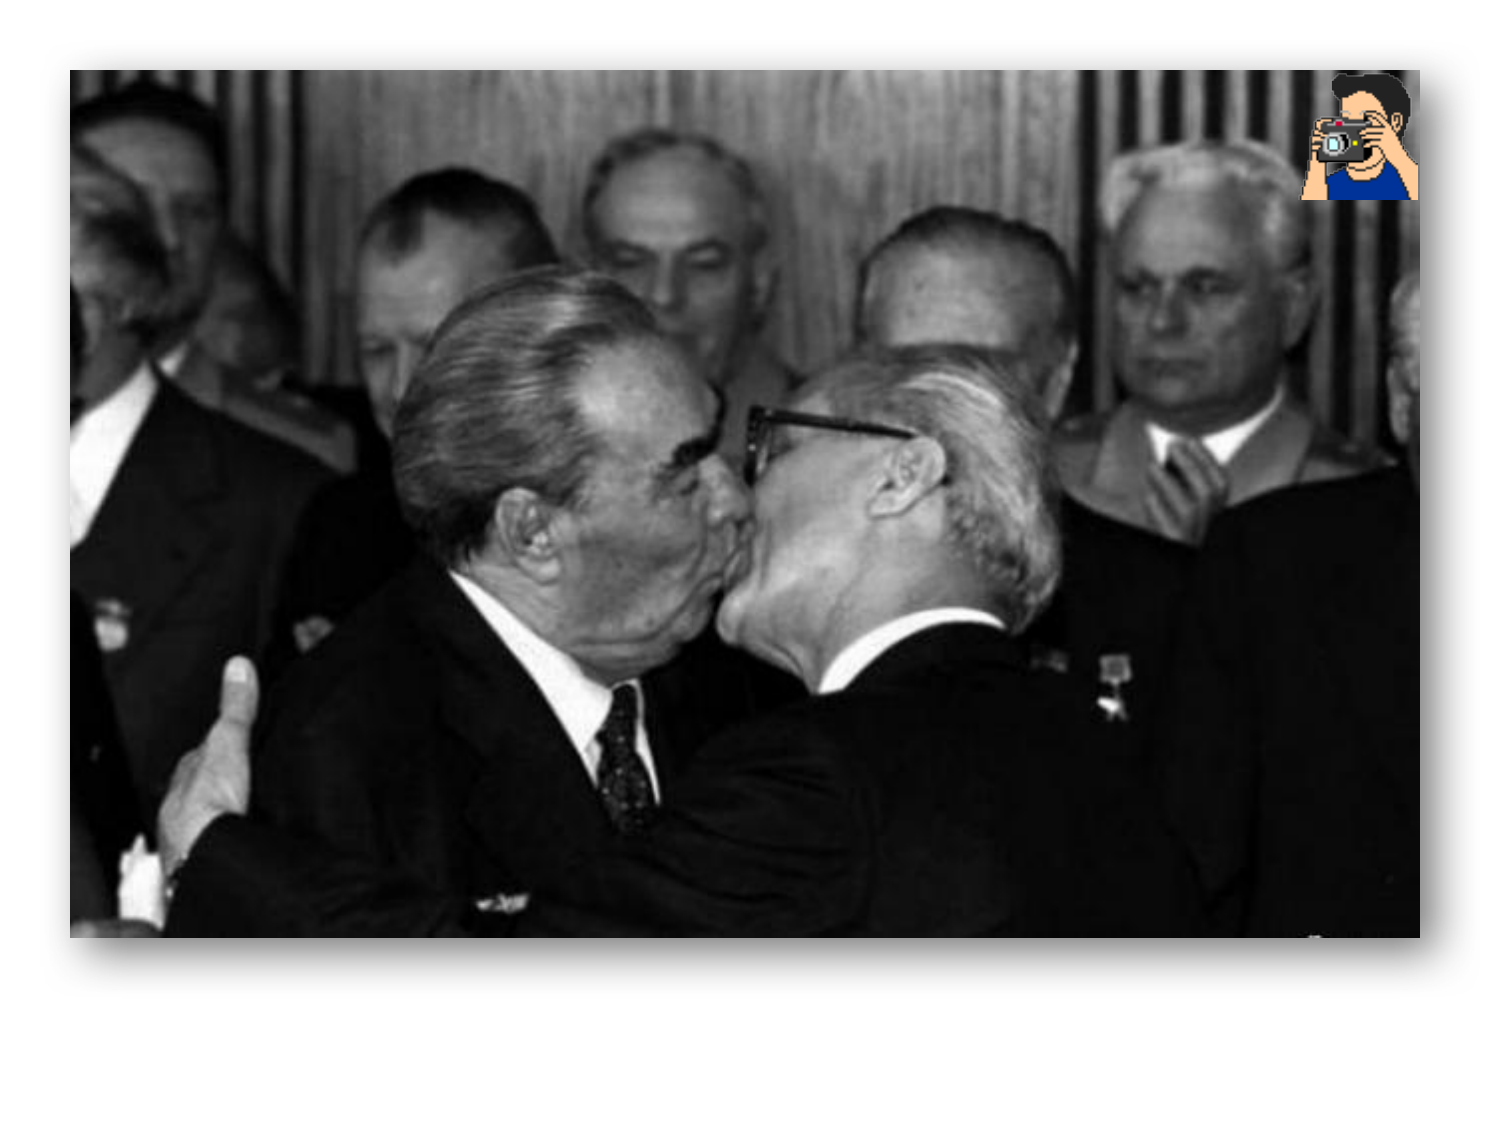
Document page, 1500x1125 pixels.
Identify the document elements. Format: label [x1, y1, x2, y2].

picture [70, 70, 1421, 938]
